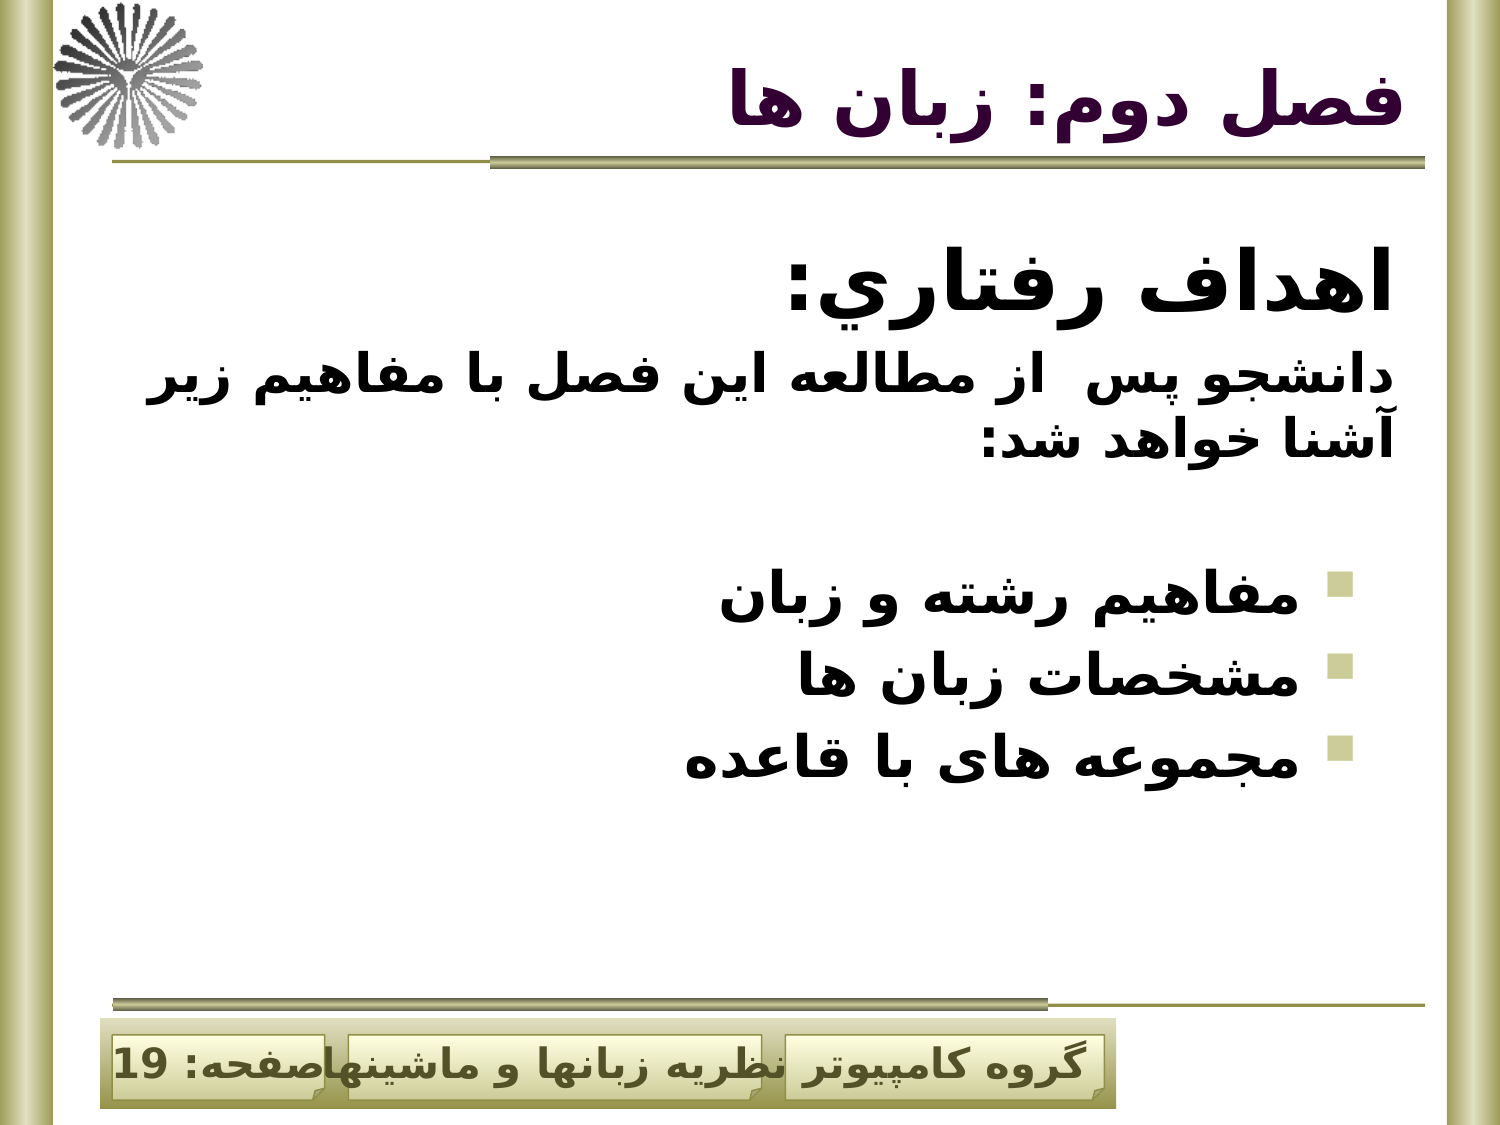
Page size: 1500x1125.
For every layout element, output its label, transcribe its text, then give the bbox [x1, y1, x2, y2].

text_box فصل دوم: زبان ها [584, 30, 1424, 161]
text_box اهداف رفتاري: دانشجو پس از مطالعه اين فصل با مفاهيم زير آشنا خواهد شد: مفاهیم رشته و زبان مشخصات زبان ها مجموعه های با قاعده [88, 219, 1412, 917]
